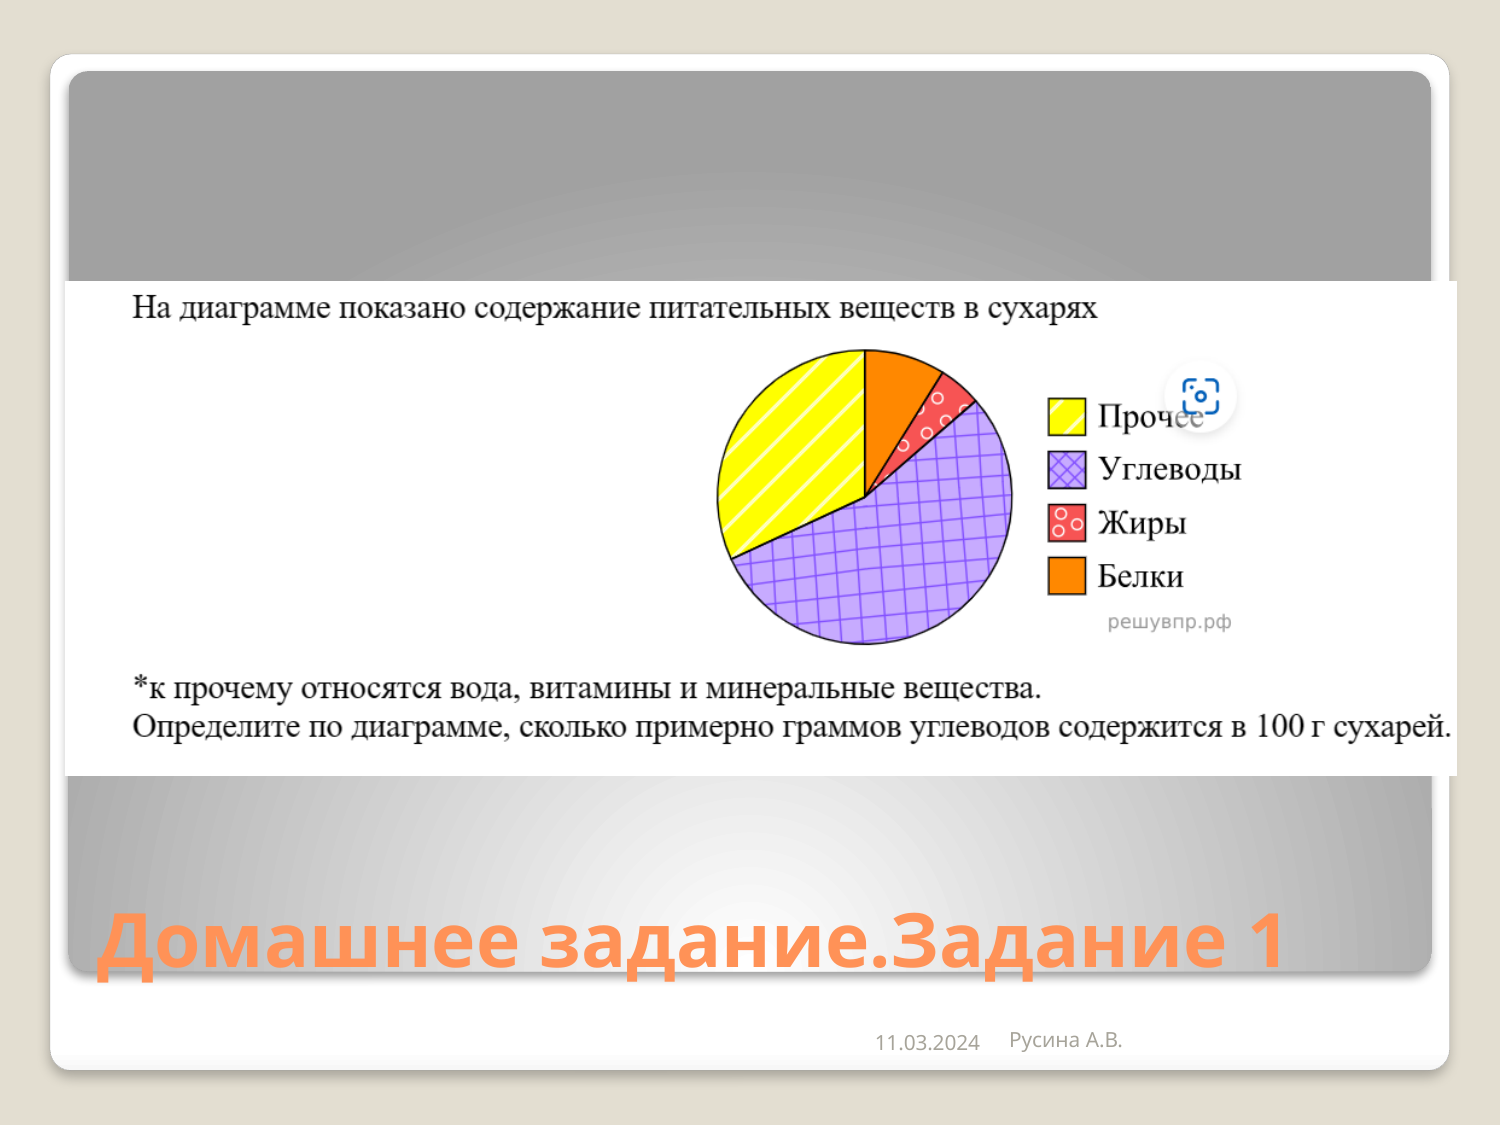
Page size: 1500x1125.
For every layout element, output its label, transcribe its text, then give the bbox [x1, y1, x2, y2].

title Домашнее задание.Задание 1 [82, 817, 1425, 990]
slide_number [619, 1002, 994, 1063]
picture [64, 281, 1458, 776]
footer Русина А.В. [994, 1002, 1370, 1063]
